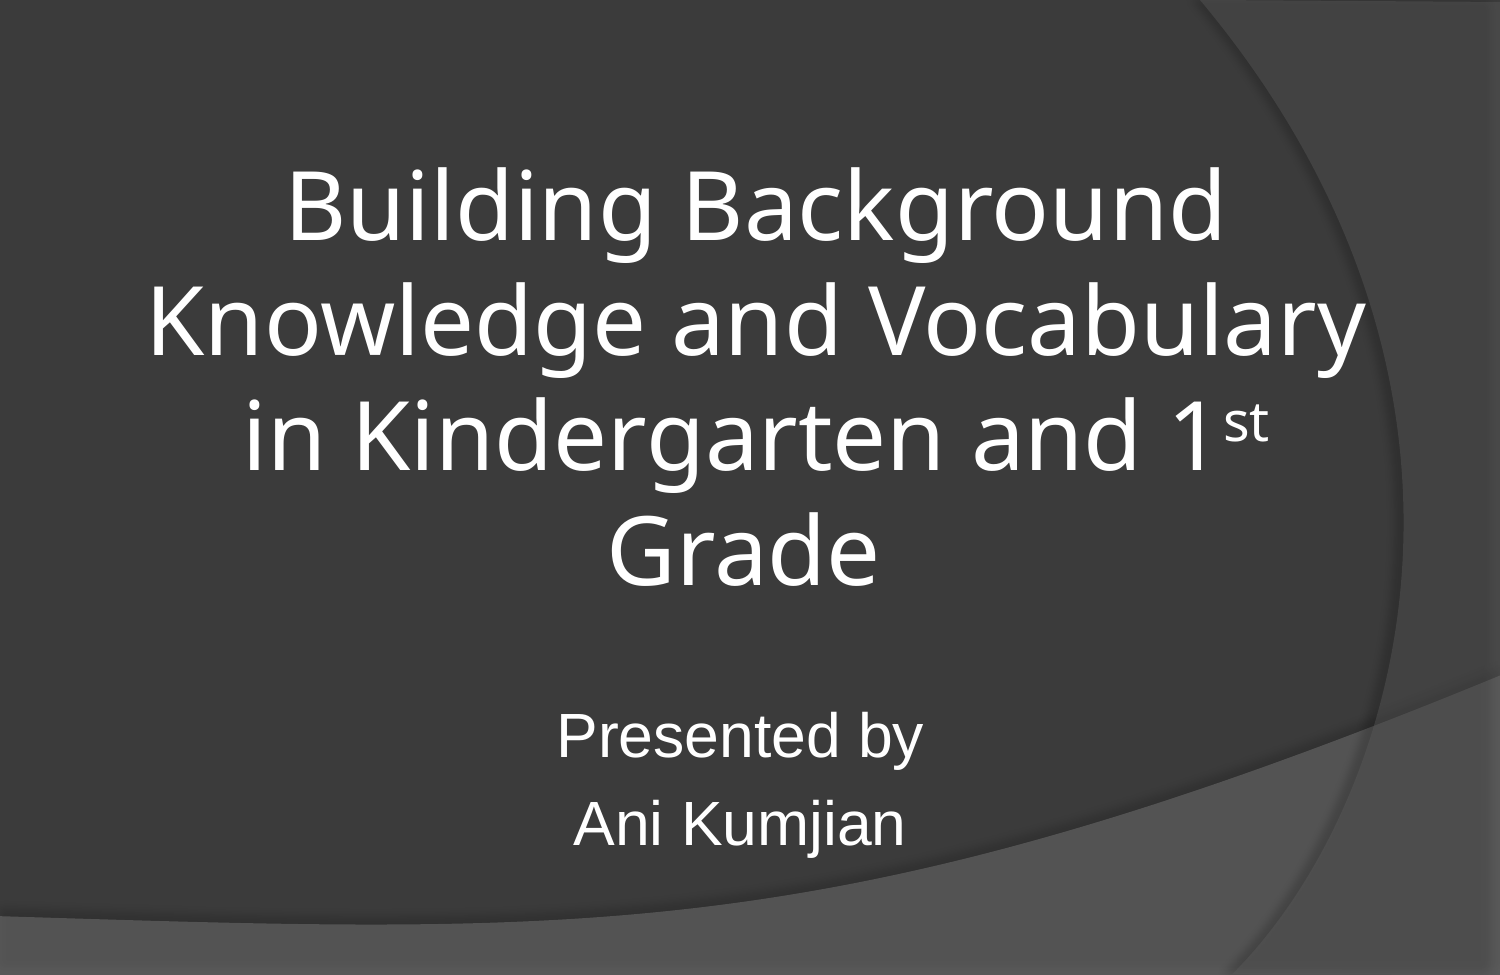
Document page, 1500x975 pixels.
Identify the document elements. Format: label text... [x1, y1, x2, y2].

title Building Background Knowledge and Vocabulary in Kindergarten and 1st Grade [124, 86, 1388, 663]
list Presented by Ani Kumjian [312, 687, 1163, 926]
